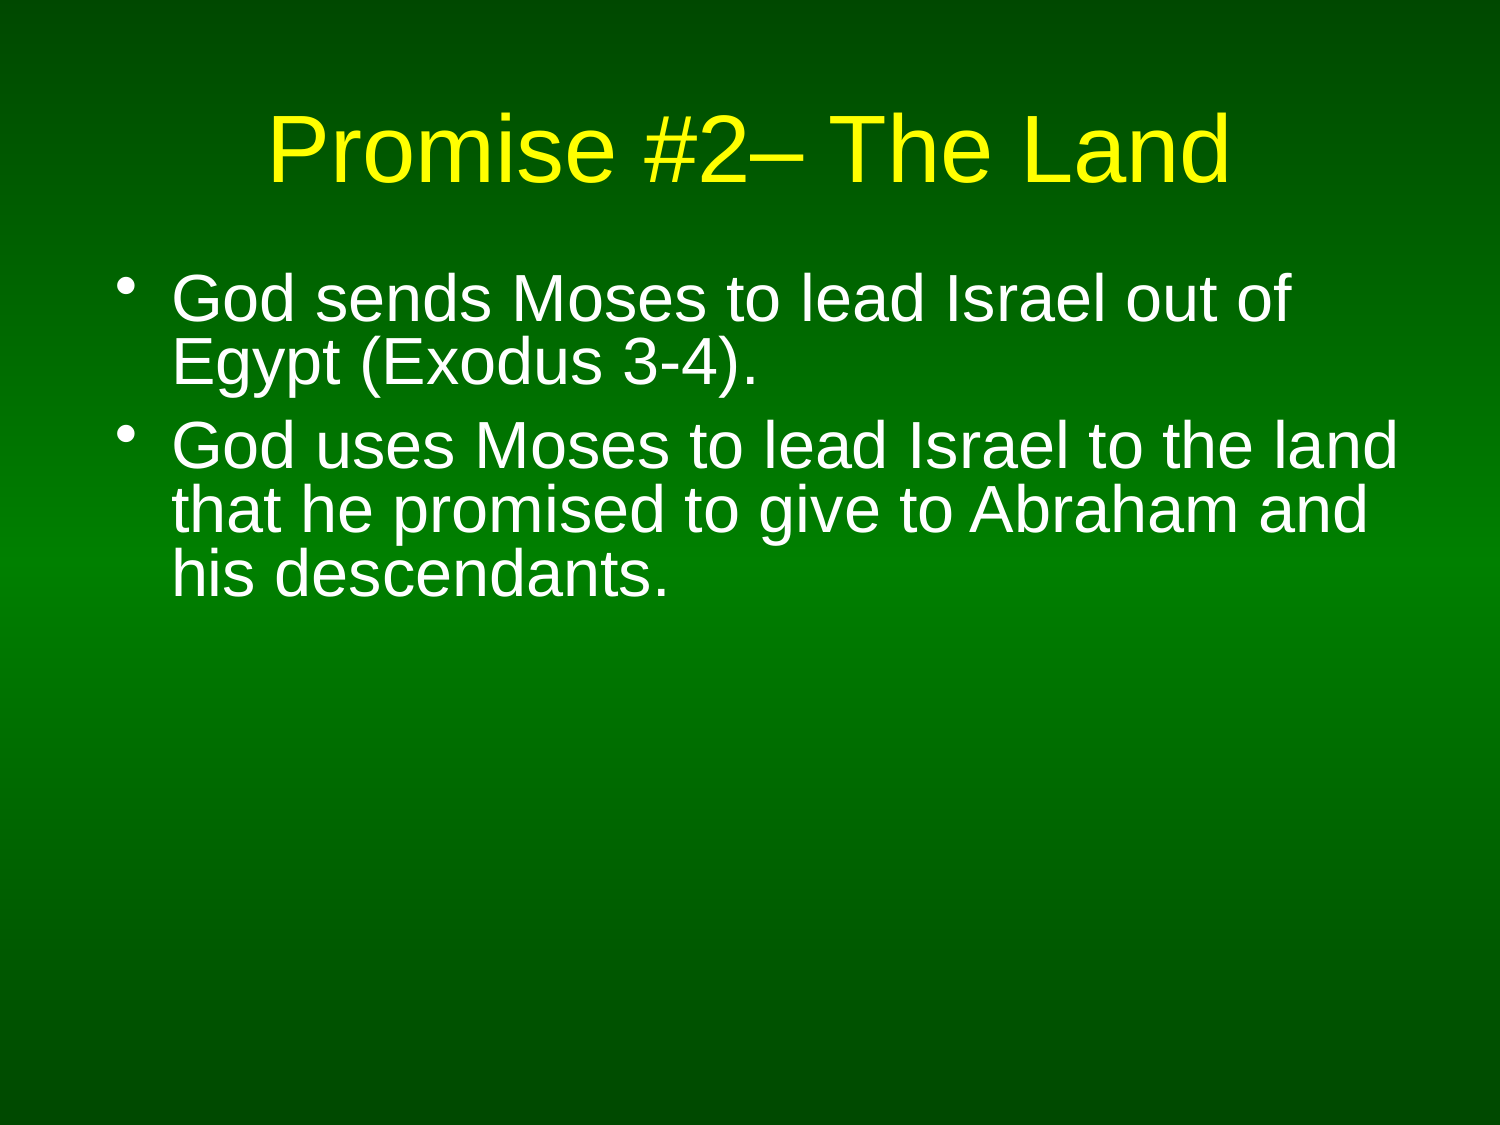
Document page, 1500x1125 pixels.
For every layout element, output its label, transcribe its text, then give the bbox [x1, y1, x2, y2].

text_box God sends Moses to lead Israel out of Egypt (Exodus 3-4). God uses Moses to lead Israel to the land that he promised to give to Abraham and his descendants. [99, 262, 1475, 1088]
title Promise #2– The Land [37, 50, 1463, 238]
